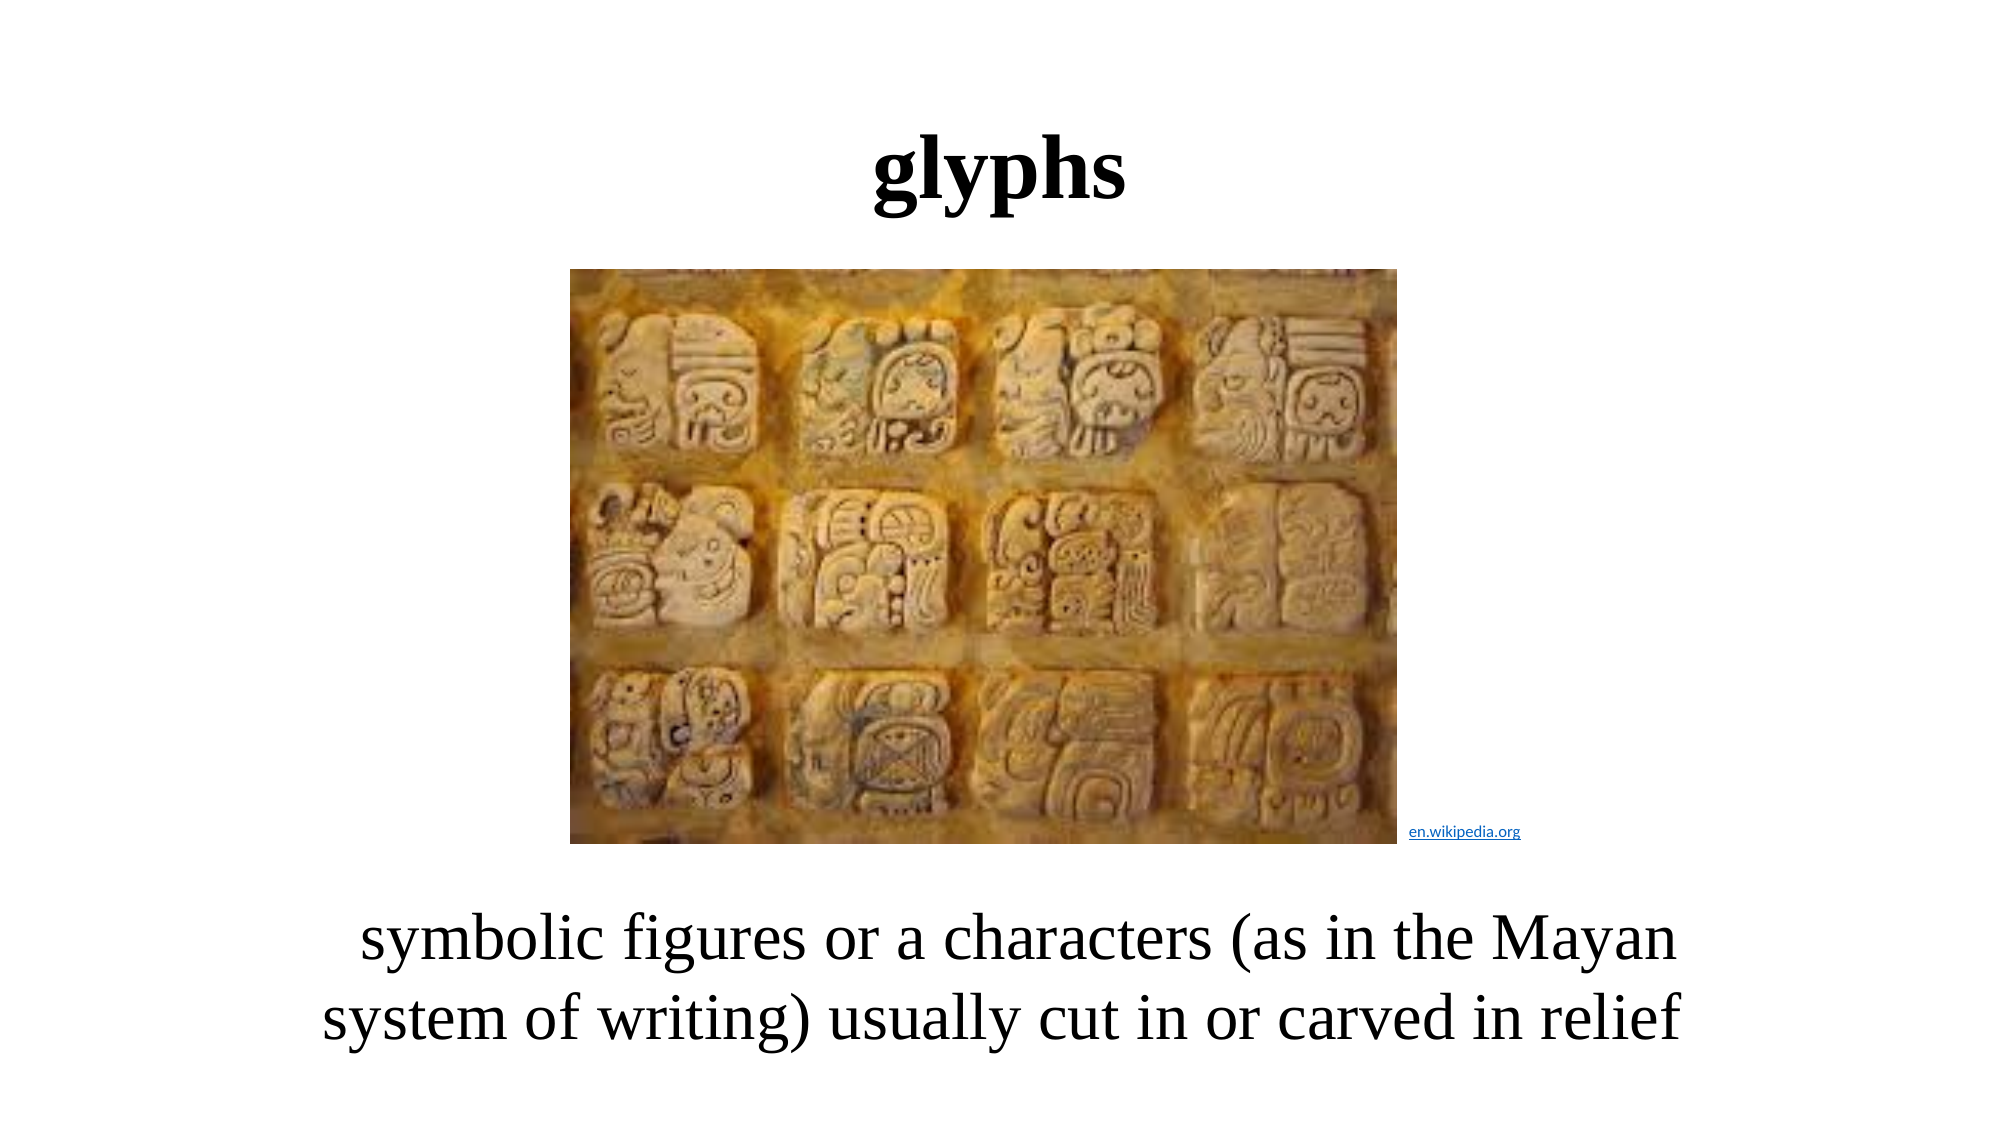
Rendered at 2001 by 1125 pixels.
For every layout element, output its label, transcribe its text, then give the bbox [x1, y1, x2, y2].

text_box en.wikipedia.org [1394, 813, 1633, 848]
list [569, 269, 1397, 844]
title glyphs [137, 59, 1863, 278]
text_box symbolic figures or a characters (as in the Mayan system of writing) usually cut in or carved in relief [297, 885, 1727, 1060]
